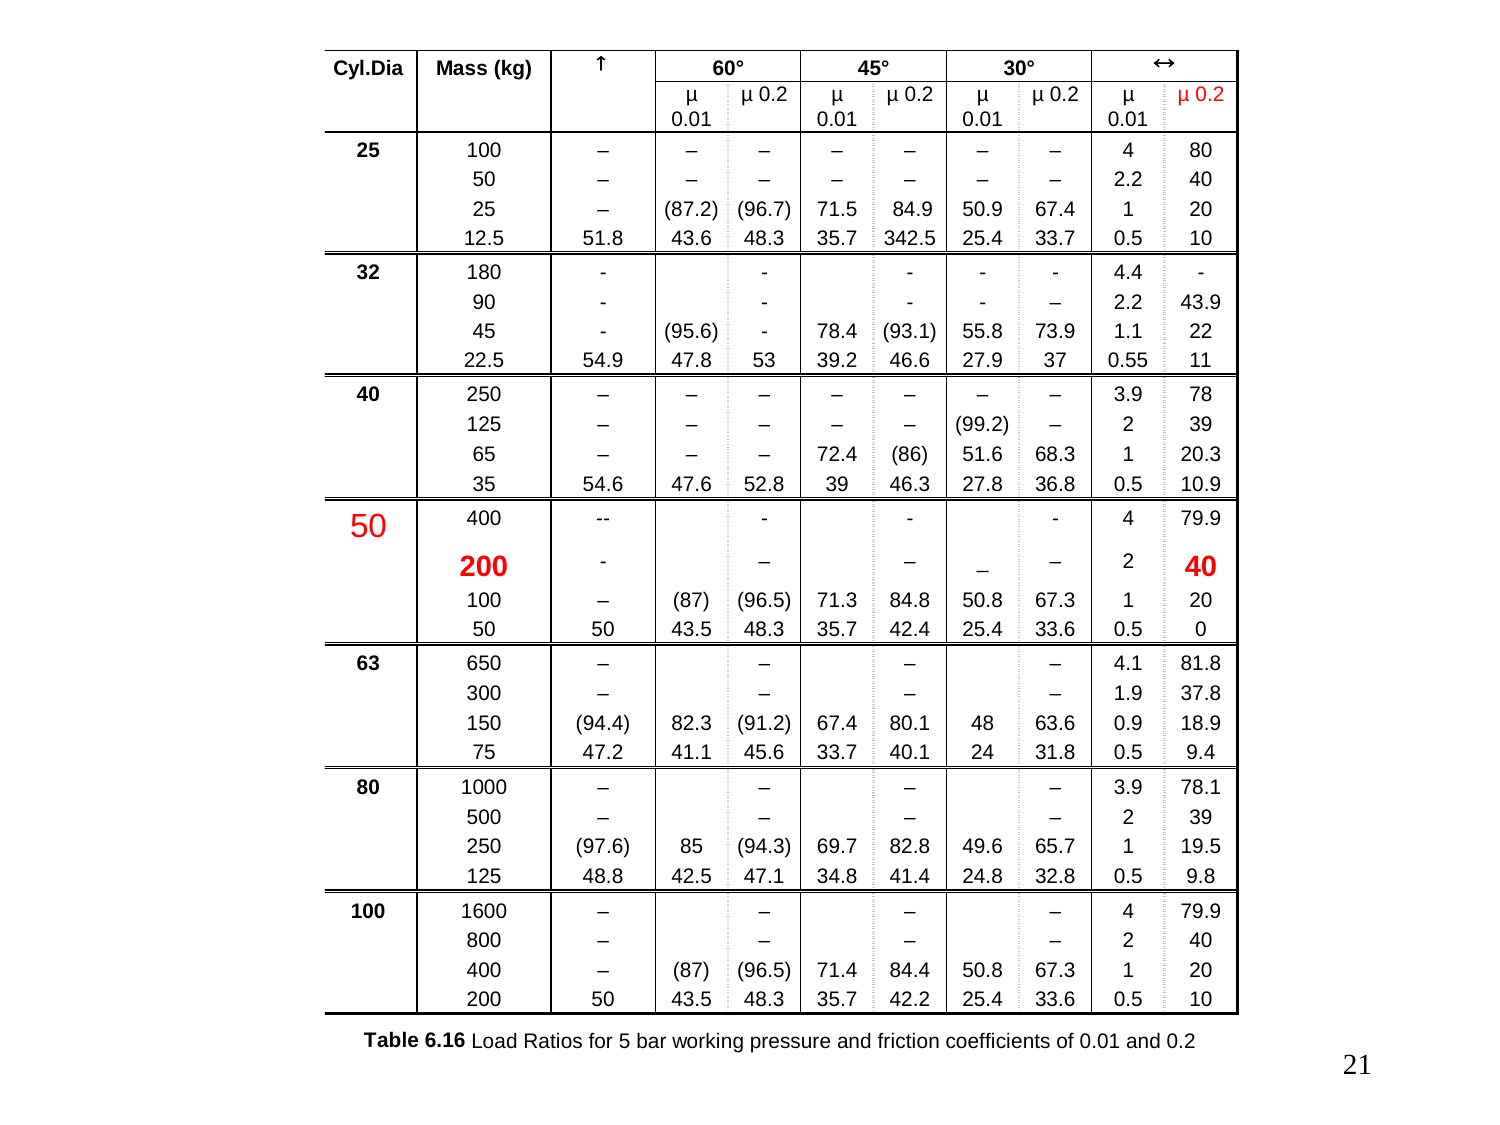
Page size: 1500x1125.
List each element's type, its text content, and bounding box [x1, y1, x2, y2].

slide_number 21 [1074, 1024, 1388, 1101]
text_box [324, 49, 1246, 1054]
